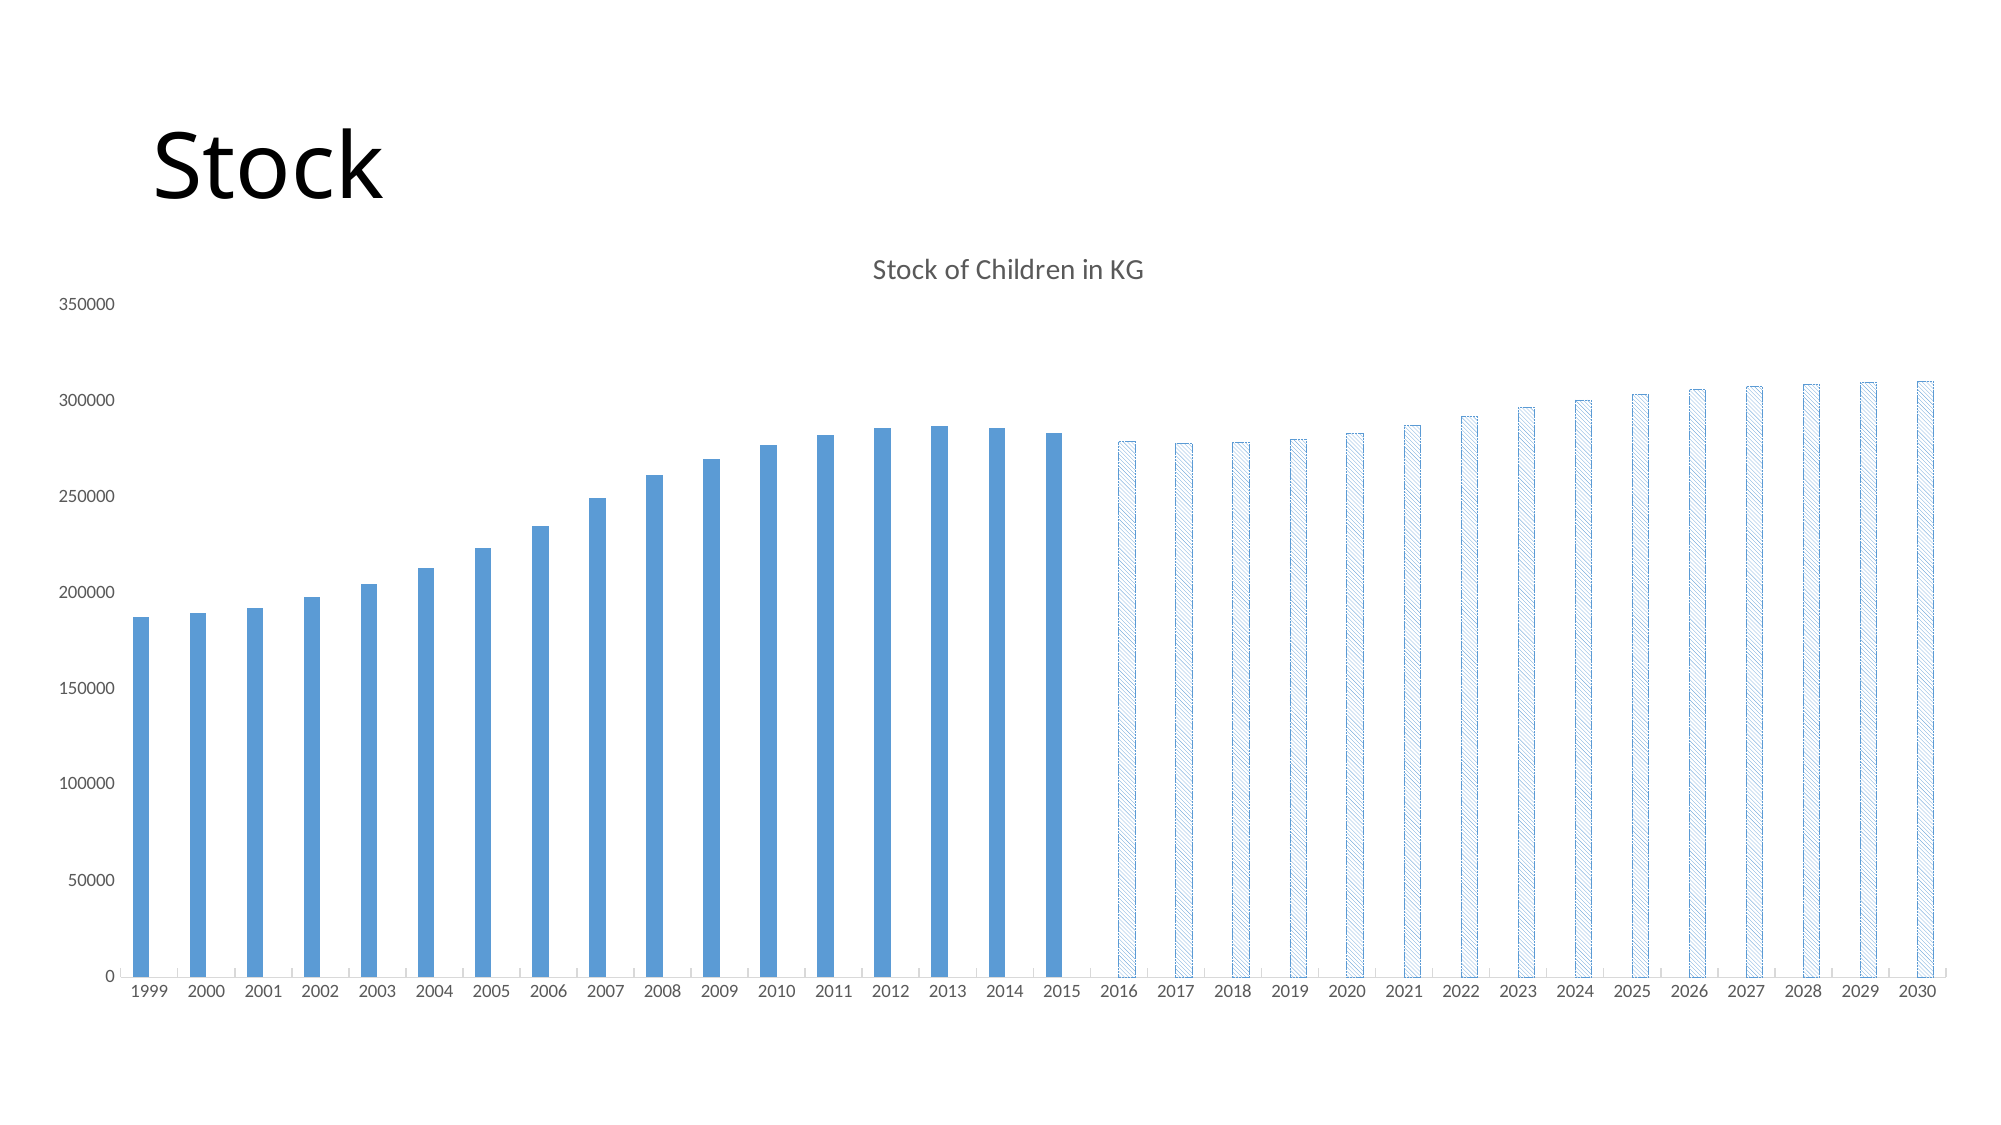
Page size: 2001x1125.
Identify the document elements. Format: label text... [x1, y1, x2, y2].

chart [30, 224, 1988, 1070]
title Stock [137, 59, 1863, 224]
